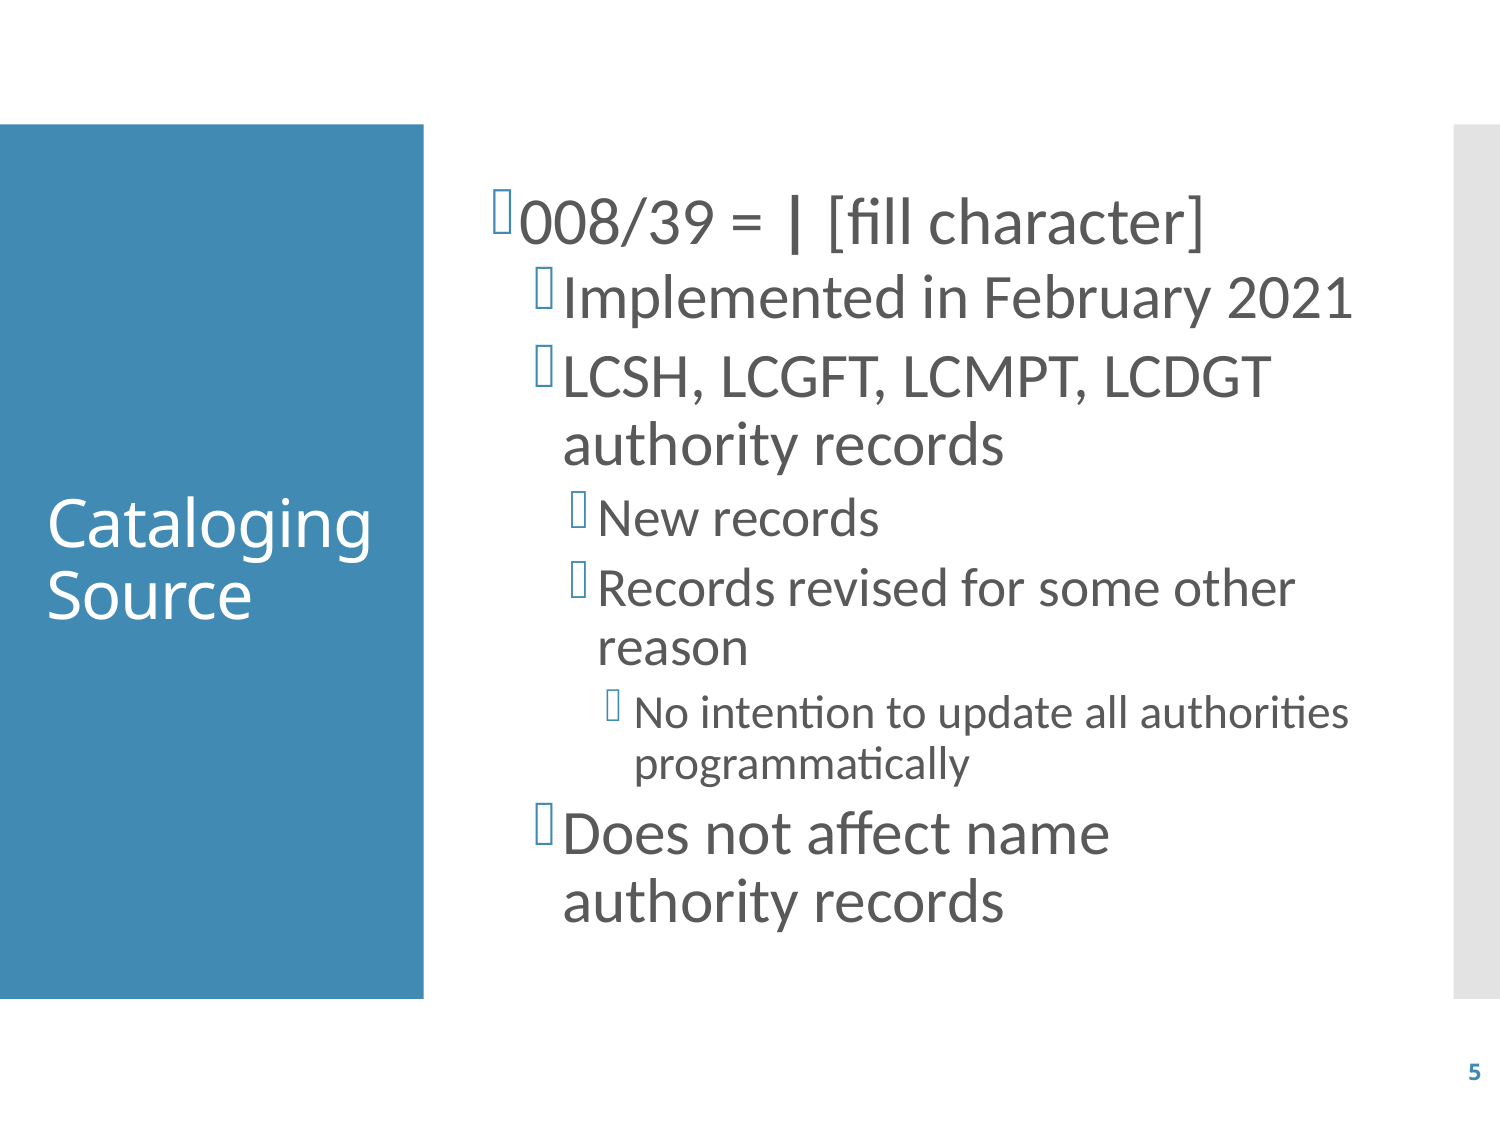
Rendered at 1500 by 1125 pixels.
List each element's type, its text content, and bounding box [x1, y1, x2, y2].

title Cataloging Source [31, 184, 394, 940]
list 008/39 = | [fill character] Implemented in February 2021 LCSH, LCGFT, LCMPT, LCDGT authority records New records Records revised for some other reason No intention to update all authorities programmatically Does not affect name authority records [476, 141, 1376, 982]
slide_number 5 [1308, 1042, 1497, 1103]
